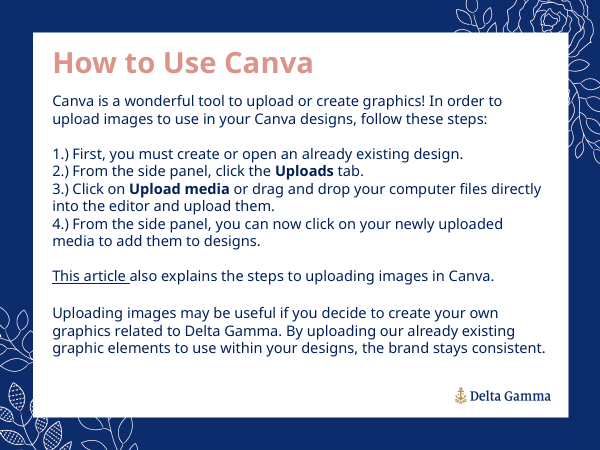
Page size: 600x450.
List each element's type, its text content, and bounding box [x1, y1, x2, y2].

text_box How to Use Canva Canva is a wonderful tool to upload or create graphics! In order to upload images to use in your Canva designs, follow these steps: 1.) First, you must create or open an already existing design. 2.) From the side panel, click the Uploads tab. 3.) Click on Upload media or drag and drop your computer files directly into the editor and upload them. 4.) From the side panel, you can now click on your newly uploaded media to add them to designs. This article also explains the steps to uploading images in Canva. Uploading images may be useful if you decide to create your own graphics related to Delta Gamma. By uploading our already existing graphic elements to use within your designs, the brand stays consistent. [37, 37, 563, 365]
picture [0, 0, 600, 450]
